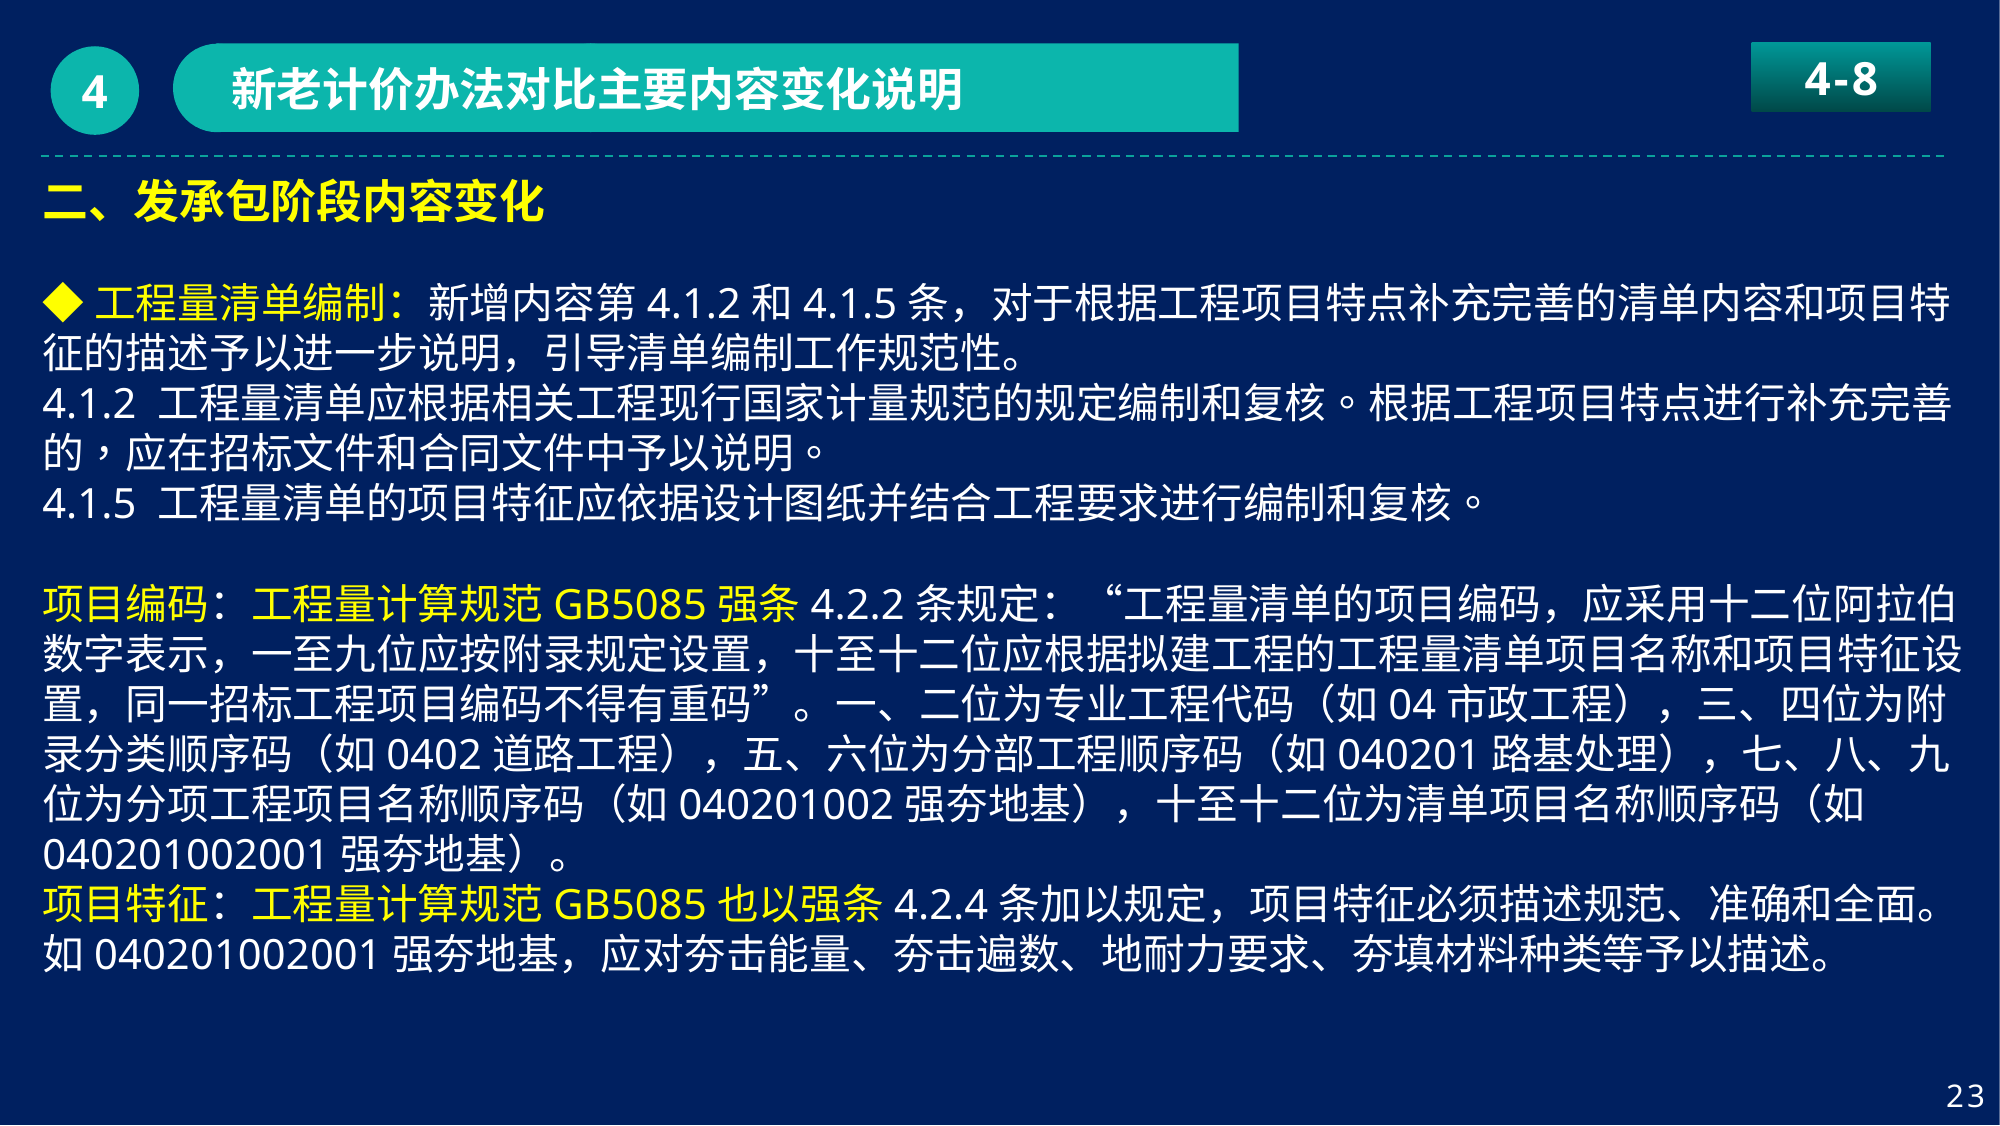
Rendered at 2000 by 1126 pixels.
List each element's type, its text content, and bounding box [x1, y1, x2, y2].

text_box 23 [1905, 1065, 2000, 1126]
text_box 二、发承包阶段内容变化 ◆工程量清单编制：新增内容第4.1.2和4.1.5条，对于根据工程项目特点补充完善的清单内容和项目特征的描述予以进一步说明，引导清单编制工作规范性。 4.1.2 工程量清单应根据相关工程现行国家计量规范的规定编制和复核。根据工程项目特点进行补充完善的，应在招标文件和合同文件中予以说明。 4.1.5 工程量清单的项目特征应依据设计图纸并结合工程要求进行编制和复核。 项目编码：工程量计算规范GB5085强条4.2.2条规定：“工程量清单的项目编码，应采用十二位阿拉伯数字表示，一至九位应按附录规定设置，十至十二位应根据拟建工程的工程量清单项目名称和项目特征设置，同一招标工程项目编码不得有重码”。一、二位为专业工程代码（如04市政工程），三、四位为附录分类顺序码（如0402道路工程），五、六位为分部工程顺序码（如040201路基处理），七、八、九位为分项工程项目名称顺序码（如040201002强夯地基），十至十二位为清单项目名称顺序码（如040201002001强夯地基）。 项目特征：工程量计算规范GB5085也以强条4.2.4条加以规定，项目特征必须描述规范、准确和全面。如040201002001强夯地基，应对夯击能量、夯击遍数、地耐力要求、夯填材料种类等予以描述。 [27, 165, 1989, 985]
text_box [40, 43, 1950, 157]
